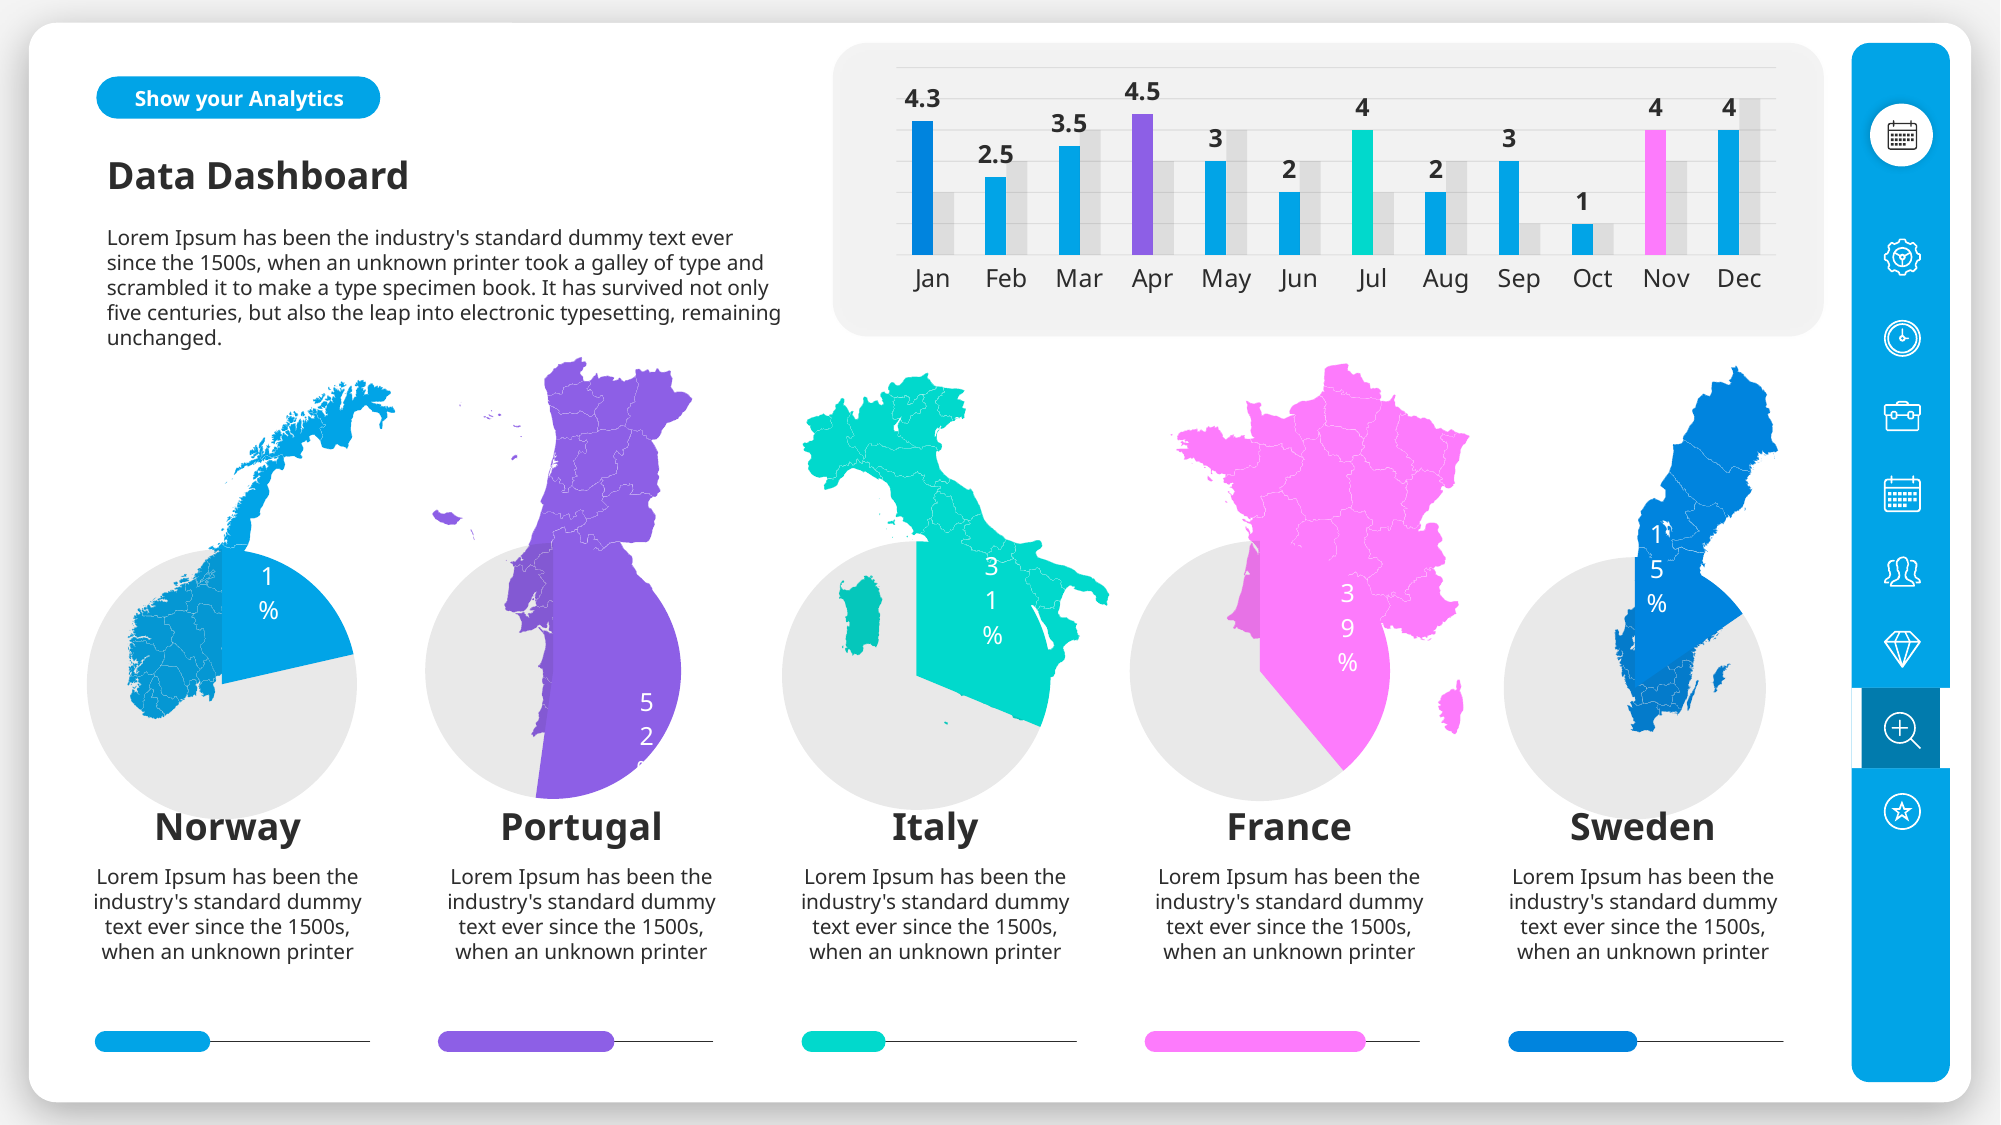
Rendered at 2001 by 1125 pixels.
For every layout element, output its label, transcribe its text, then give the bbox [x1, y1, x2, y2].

chart [878, 62, 1795, 300]
chart [73, 516, 400, 826]
text_box [1883, 319, 1921, 357]
chart [418, 516, 745, 826]
text_box [1850, 41, 1951, 1084]
text_box Lorem Ipsum has been the industry's standard dummy text ever since the 1500s, when an unknown printer took a galley of type and scrambled it to make a type specimen book. It has survived not only five centuries, but also the leap into electronic typesetting, remaining unchanged. [92, 217, 801, 358]
text_box Data Dashboard [92, 144, 801, 205]
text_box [802, 372, 1111, 726]
text_box [95, 77, 108, 118]
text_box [1169, 363, 1470, 735]
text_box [431, 356, 693, 516]
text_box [127, 378, 397, 516]
text_box Lorem Ipsum has been the industry's standard dummy text ever since the 1500s, when an unknown printer [424, 856, 739, 971]
text_box France [1132, 826, 1447, 856]
text_box Show your Analytics [108, 77, 370, 118]
text_box Portugal [424, 826, 739, 856]
text_box Lorem Ipsum has been the industry's standard dummy text ever since the 1500s, when an unknown printer [70, 856, 385, 971]
text_box [1883, 400, 1921, 432]
chart [1123, 516, 1450, 826]
text_box Lorem Ipsum has been the industry's standard dummy text ever since the 1500s, when an unknown printer [1132, 856, 1447, 971]
text_box Lorem Ipsum has been the industry's standard dummy text ever since the 1500s, when an unknown printer [1486, 856, 1800, 971]
text_box [1869, 102, 1934, 168]
text_box [1883, 793, 1921, 830]
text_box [1614, 365, 1779, 516]
chart [775, 516, 1102, 826]
text_box [1887, 120, 1918, 150]
text_box [370, 78, 382, 117]
text_box Sweden [1486, 826, 1800, 856]
text_box [1883, 238, 1921, 276]
chart [1480, 516, 1807, 826]
text_box [1883, 556, 1921, 587]
text_box Norway [70, 795, 385, 856]
text_box [1883, 630, 1921, 668]
text_box Lorem Ipsum has been the industry's standard dummy text ever since the 1500s, when an unknown printer [778, 856, 1093, 971]
text_box [831, 41, 1825, 338]
text_box [1883, 475, 1921, 513]
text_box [1851, 687, 1950, 769]
text_box Italy [778, 826, 1093, 856]
